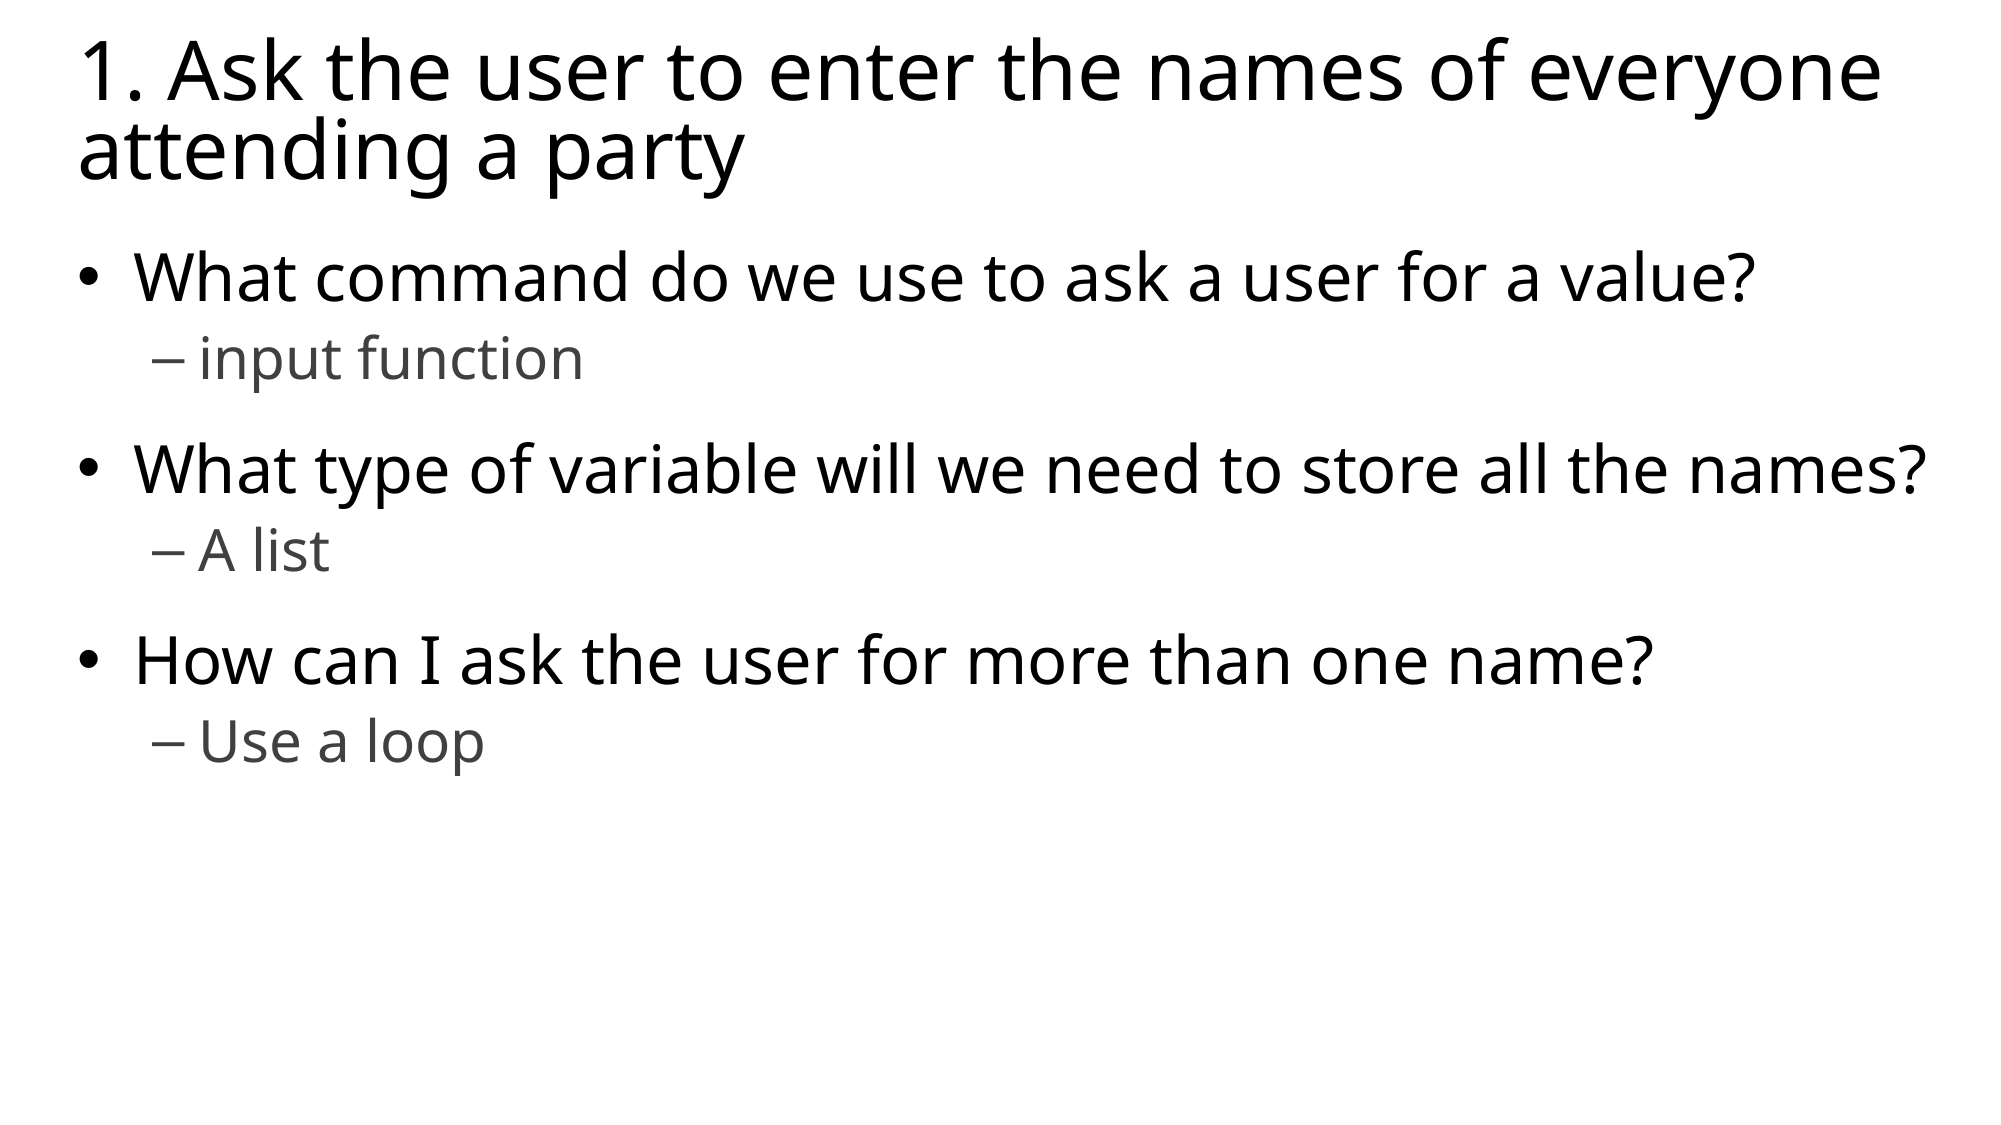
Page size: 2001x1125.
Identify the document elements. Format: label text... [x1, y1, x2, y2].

title 1. Ask the user to enter the names of everyone attending a party [62, 29, 1953, 205]
list What command do we use to ask a user for a value? input function What type of variable will we need to store all the names? A list How can I ask the user for more than one name? Use a loop [62, 227, 1953, 1096]
